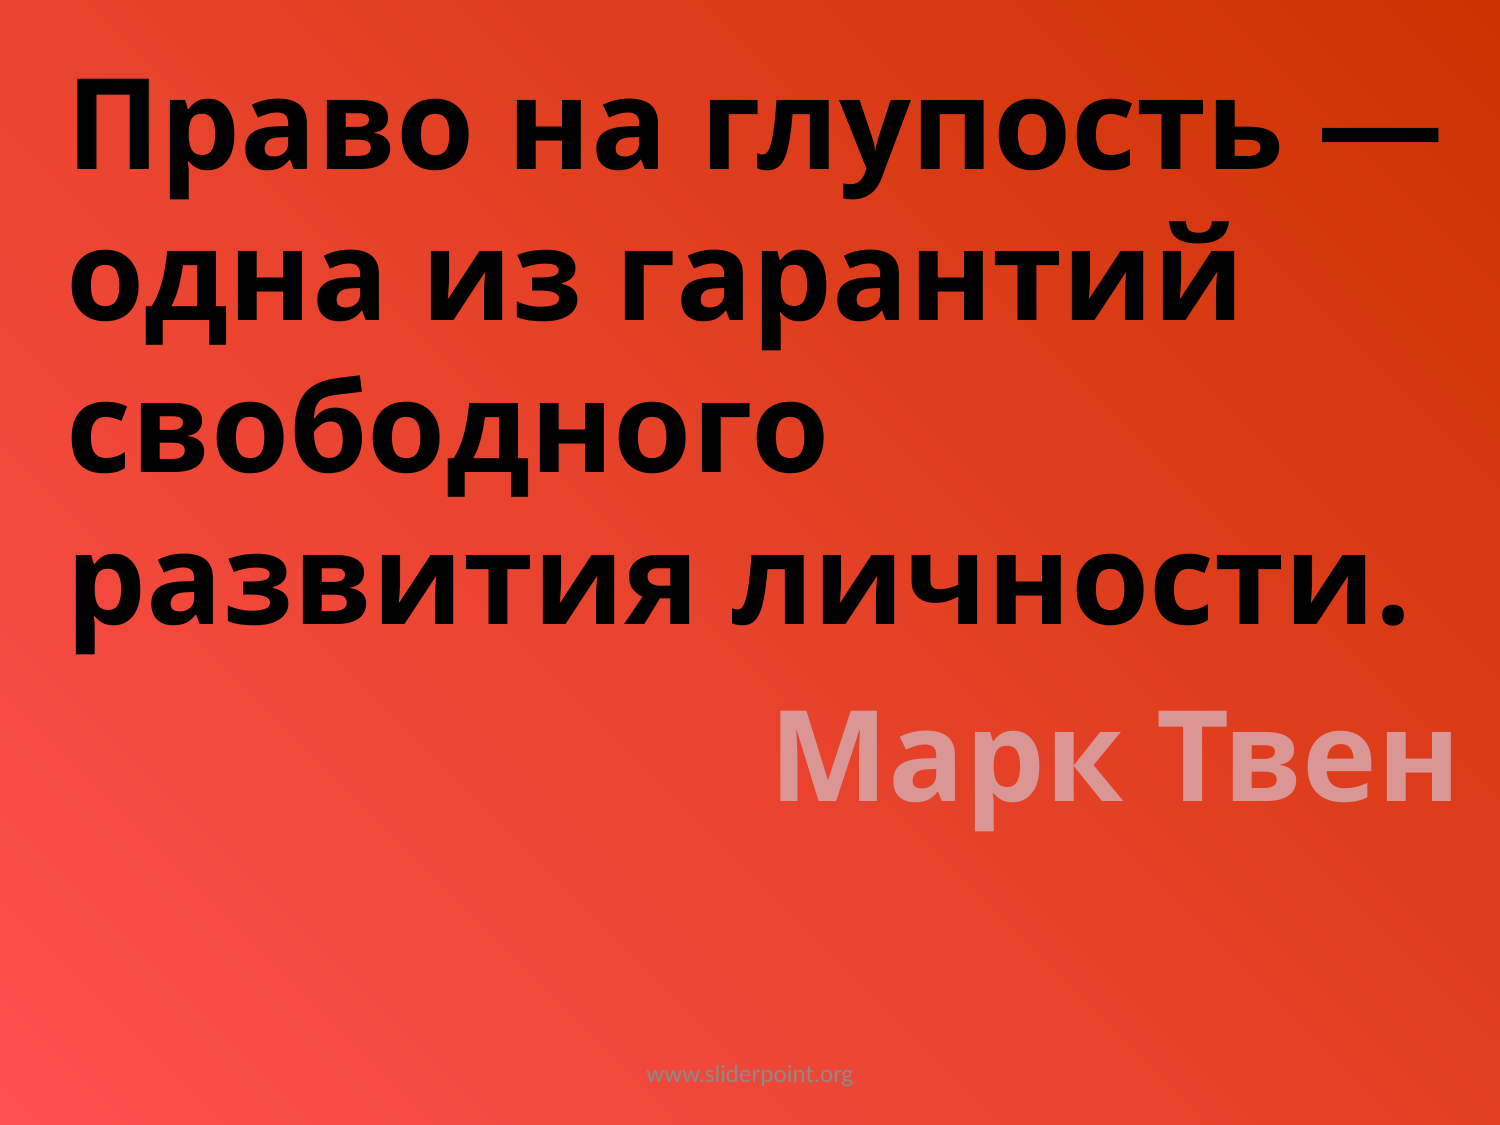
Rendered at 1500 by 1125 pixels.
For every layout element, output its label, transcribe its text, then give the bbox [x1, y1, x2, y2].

list Право на глупость — одна из гарантий свободного развития личности. Марк Твен [0, 35, 1477, 1067]
footer www.sliderpoint.org [512, 1042, 988, 1103]
